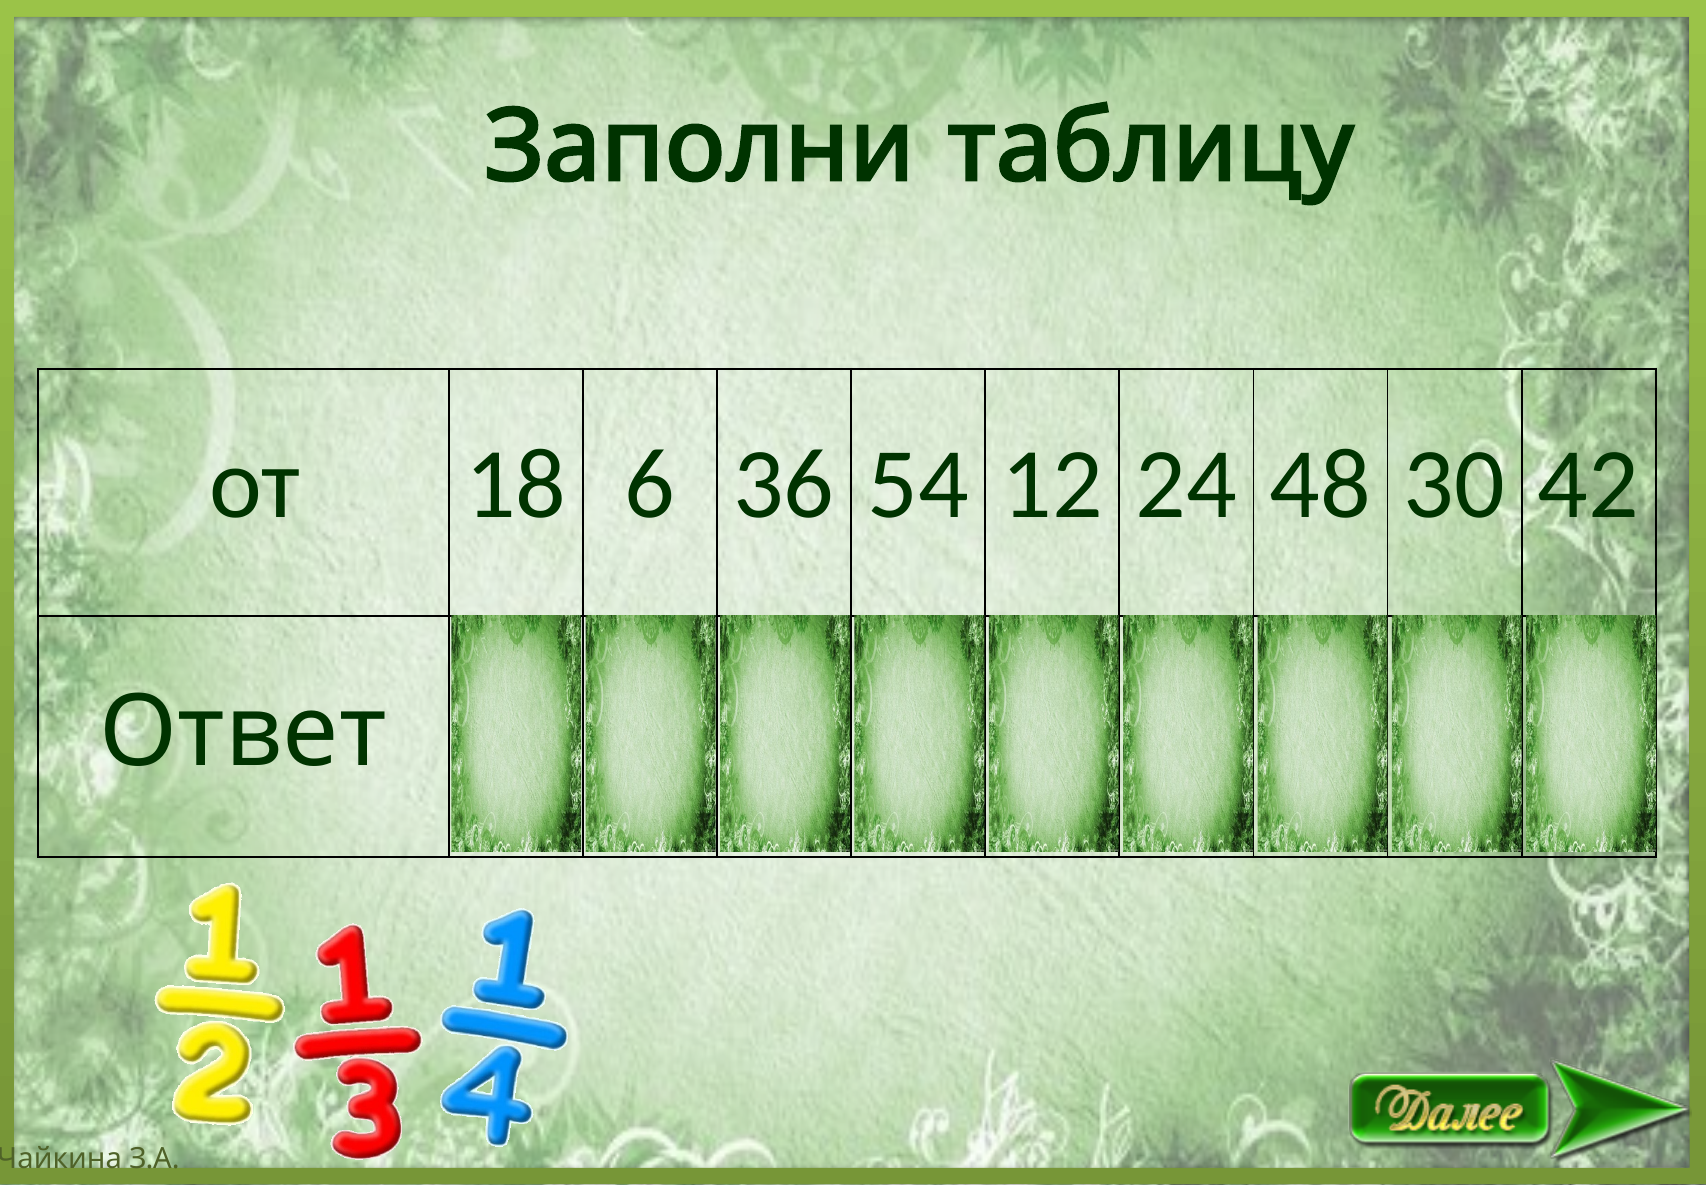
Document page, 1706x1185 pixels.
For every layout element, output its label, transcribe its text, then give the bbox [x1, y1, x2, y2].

text_box [1121, 614, 1255, 854]
picture [147, 877, 572, 1171]
text_box [449, 614, 583, 854]
text_box [1524, 614, 1658, 854]
text_box [1390, 614, 1524, 854]
text_box [987, 614, 1121, 854]
text_box Заполни таблицу [470, 72, 1370, 207]
text_box [1255, 614, 1389, 854]
text_box [584, 614, 718, 854]
picture [1335, 1052, 1692, 1167]
text_box [718, 614, 852, 854]
text_box [852, 614, 986, 854]
